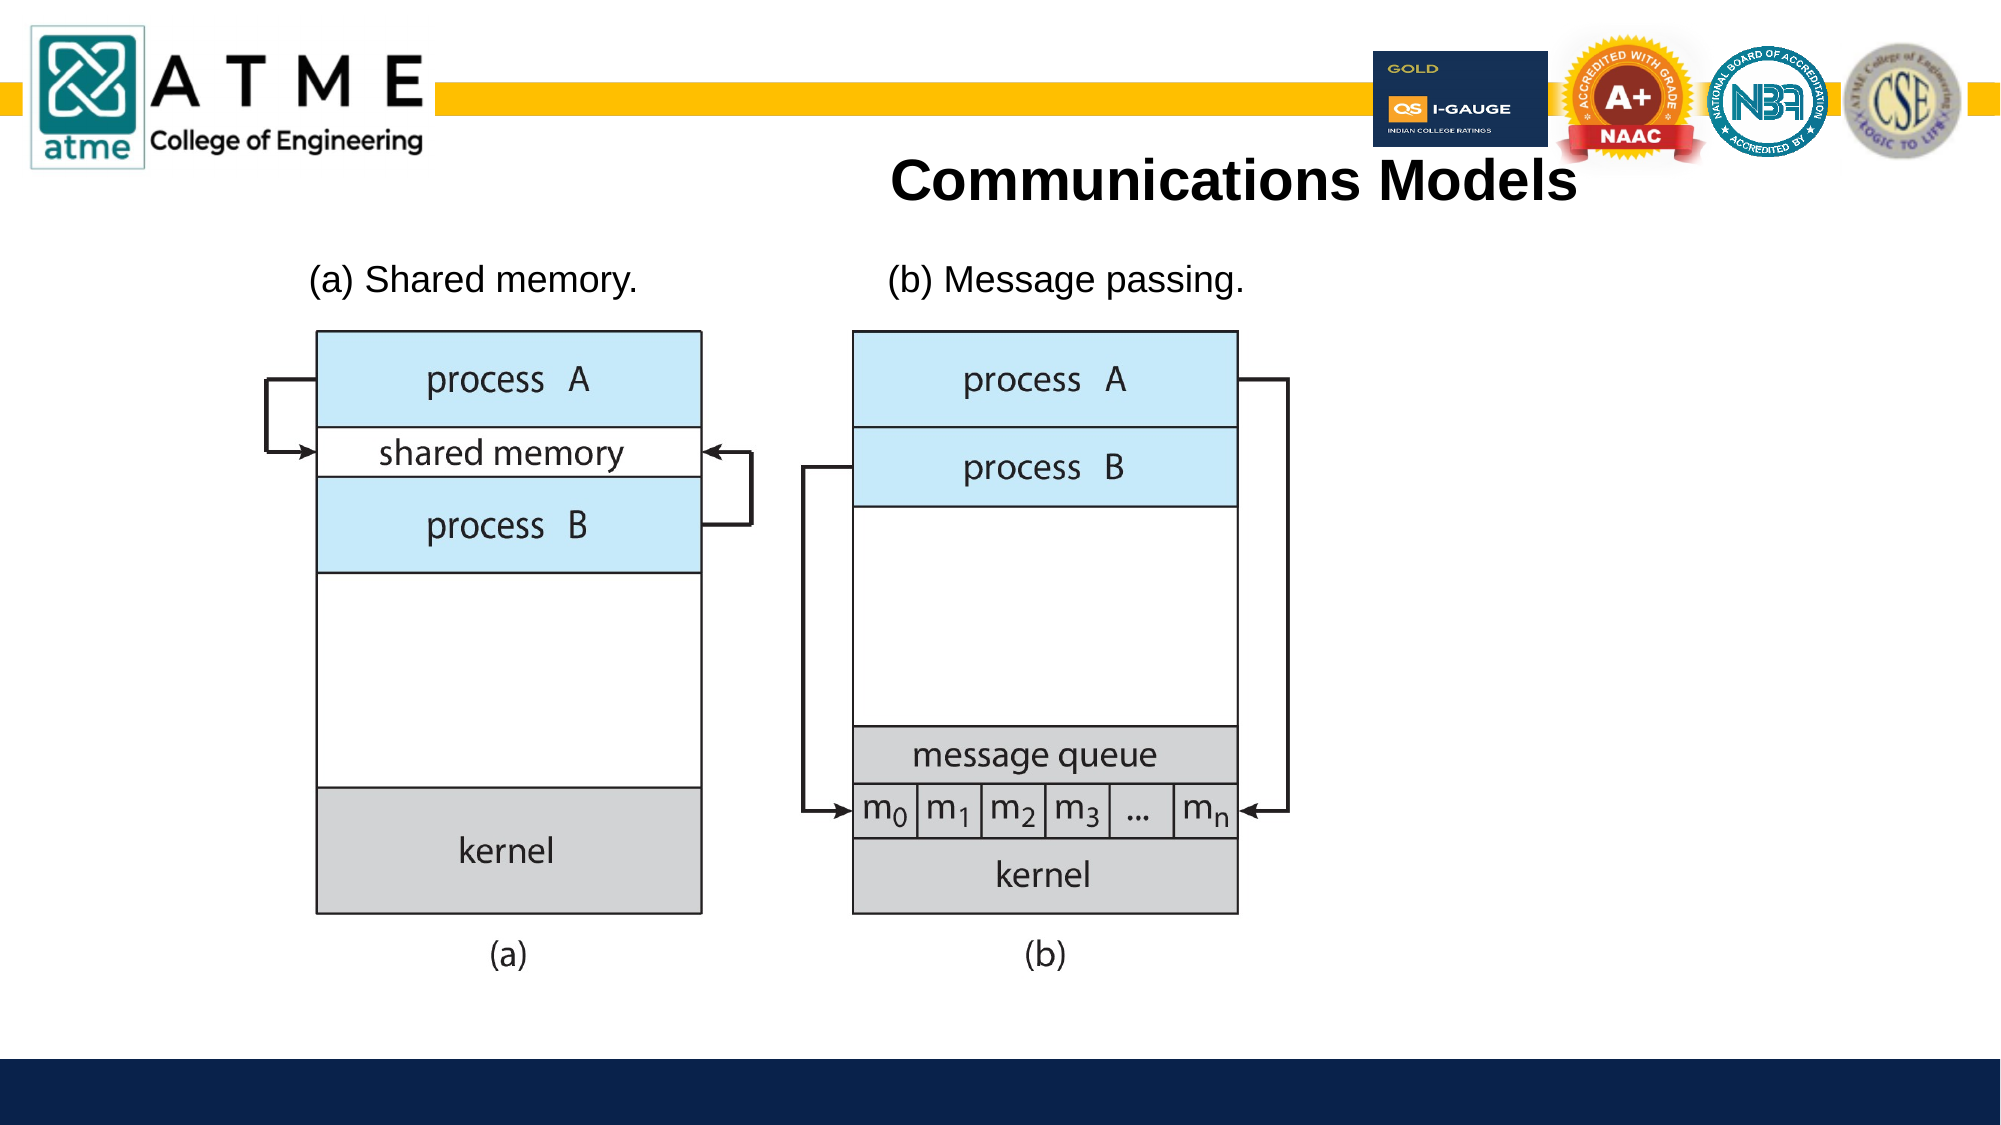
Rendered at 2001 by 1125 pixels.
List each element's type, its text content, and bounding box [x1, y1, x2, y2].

picture [0, 1059, 2001, 1125]
picture [264, 330, 1290, 987]
text_box Communications Models [875, 135, 1595, 220]
text_box (a) Shared memory. (b) Message passing. [272, 247, 1282, 307]
picture [1840, 26, 1968, 176]
picture [22, 15, 435, 178]
picture [1373, 20, 1828, 180]
